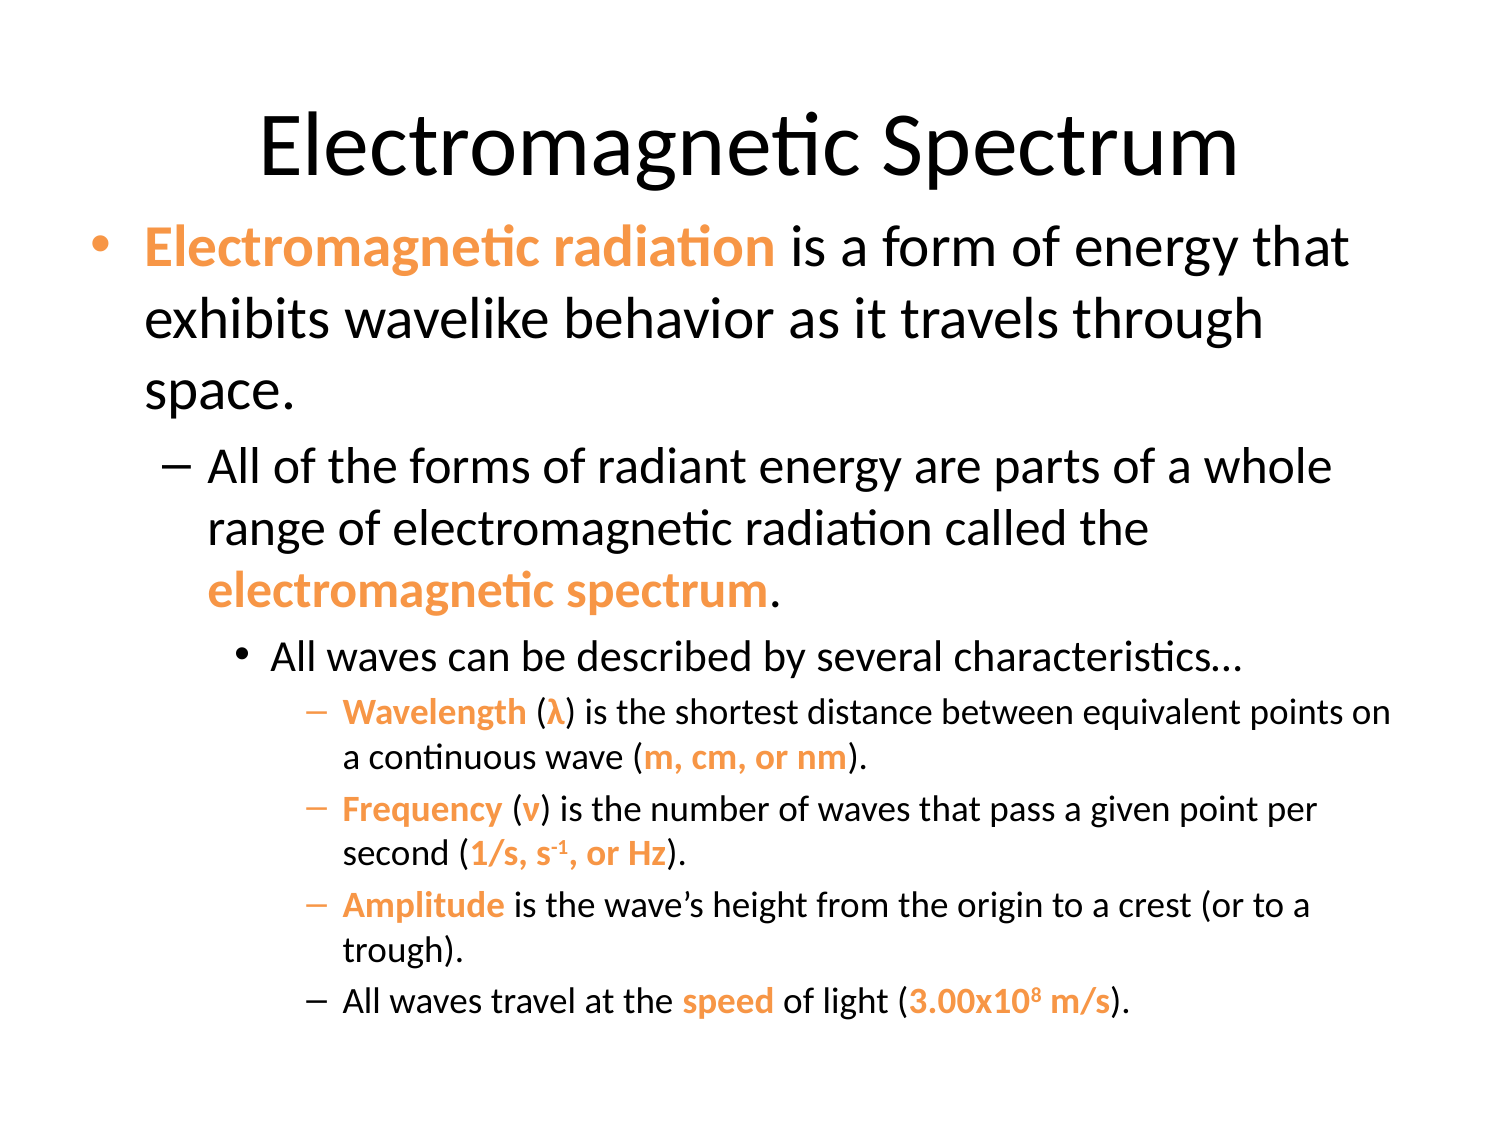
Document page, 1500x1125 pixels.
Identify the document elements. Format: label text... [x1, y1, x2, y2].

title Electromagnetic Spectrum [75, 45, 1425, 200]
list Electromagnetic radiation is a form of energy that exhibits wavelike behavior as it travels through space. All of the forms of radiant energy are parts of a whole range of electromagnetic radiation called the electromagnetic spectrum. All waves can be described by several characteristics… Wavelength (λ) is the shortest distance between equivalent points on a continuous wave (m, cm, or nm). Frequency (ν) is the number of waves that pass a given point per second (1/s, s-1, or Hz). Amplitude is the wave’s height from the origin to a crest (or to a trough). All waves travel at the speed of light (3.00x108 m/s). [75, 200, 1425, 1038]
